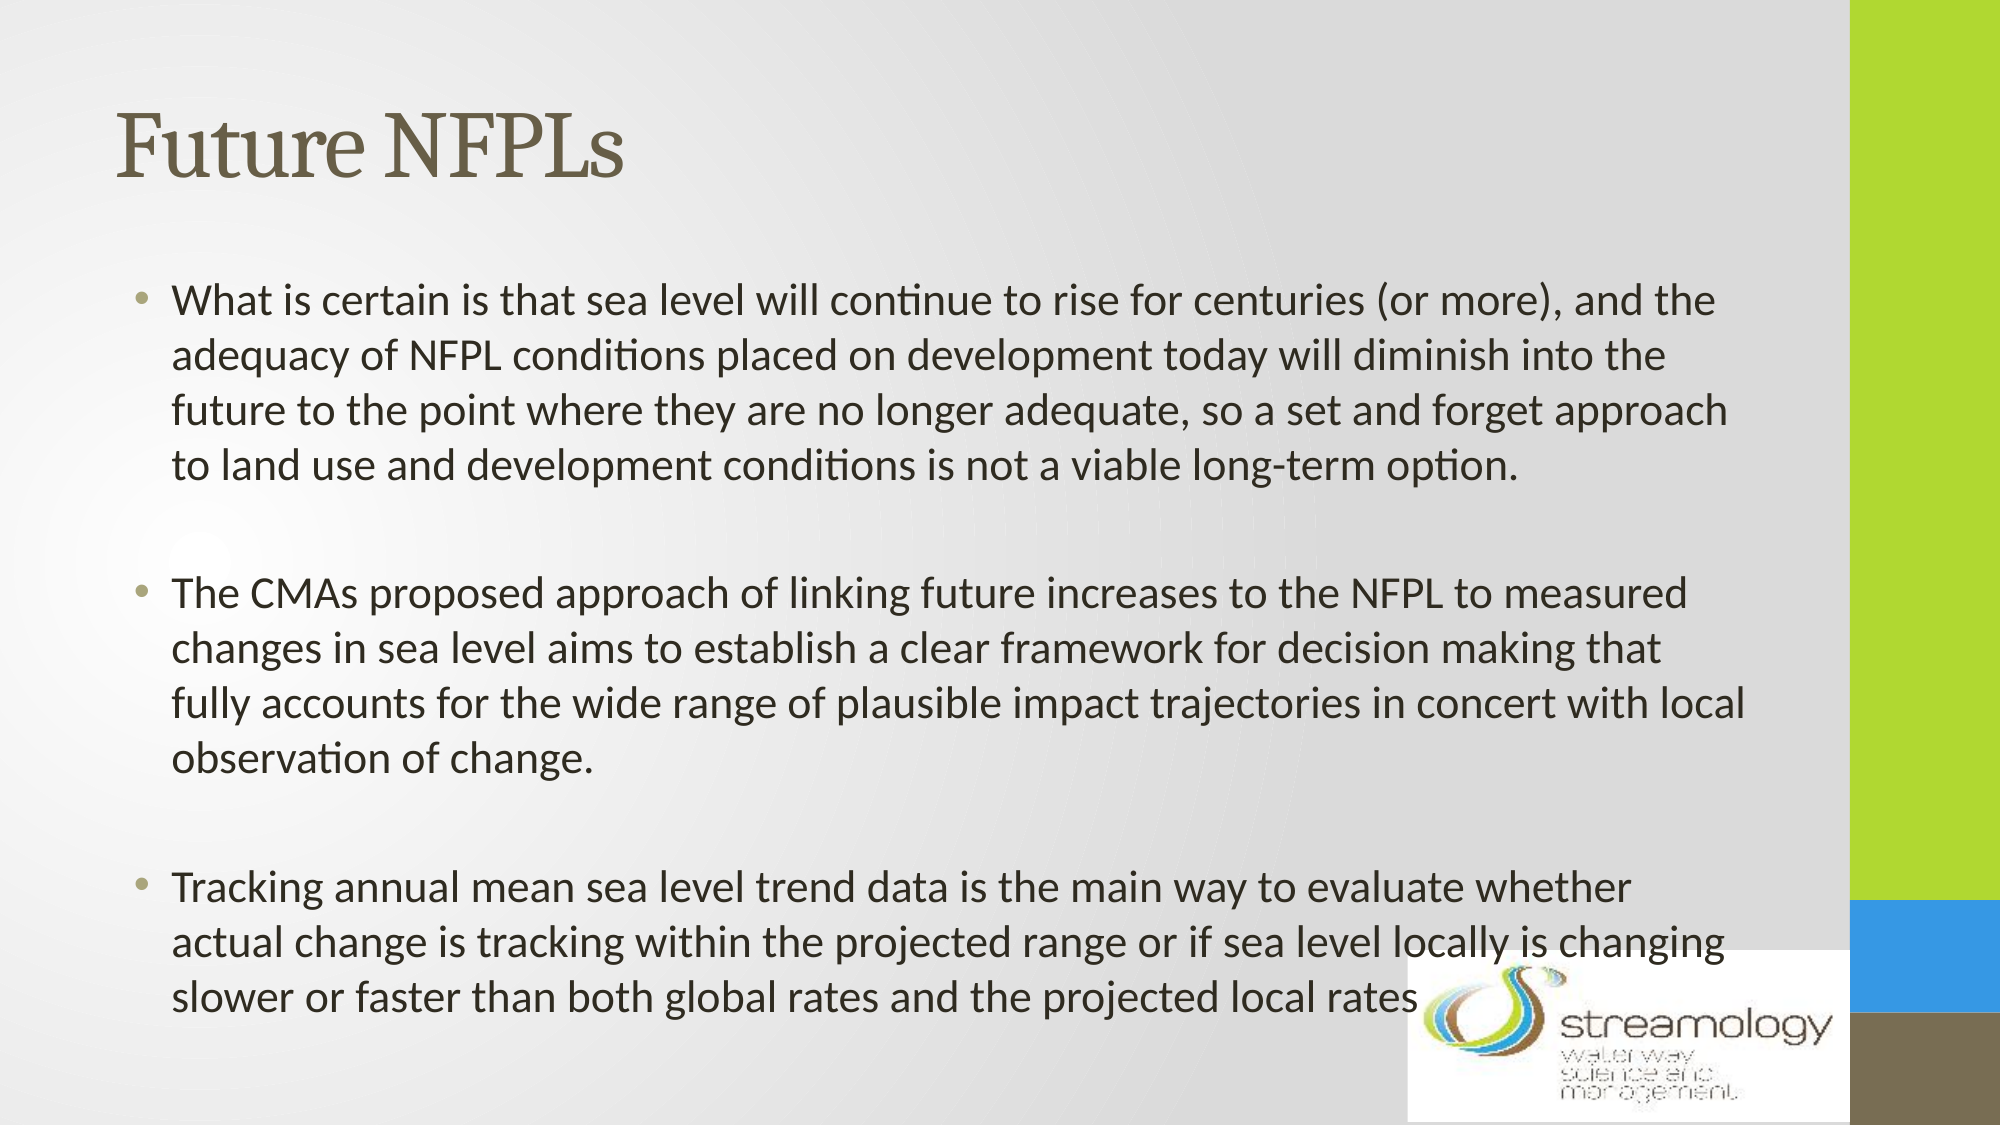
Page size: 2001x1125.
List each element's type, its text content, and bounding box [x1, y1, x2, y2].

list What is certain is that sea level will continue to rise for centuries (or more), and the adequacy of NFPL conditions placed on development today will diminish into the future to the point where they are no longer adequate, so a set and forget approach to land use and development conditions is not a viable long-term option. The CMAs proposed approach of linking future increases to the NFPL to measured changes in sea level aims to establish a clear framework for decision making that fully accounts for the wide range of plausible impact trajectories in concert with local observation of change. Tracking annual mean sea level trend data is the main way to evaluate whether actual change is tracking within the projected range or if sea level locally is changing slower or faster than both global rates and the projected local rates [99, 262, 1767, 1050]
picture [1407, 950, 1850, 1122]
title Future NFPLs [99, 45, 1767, 233]
